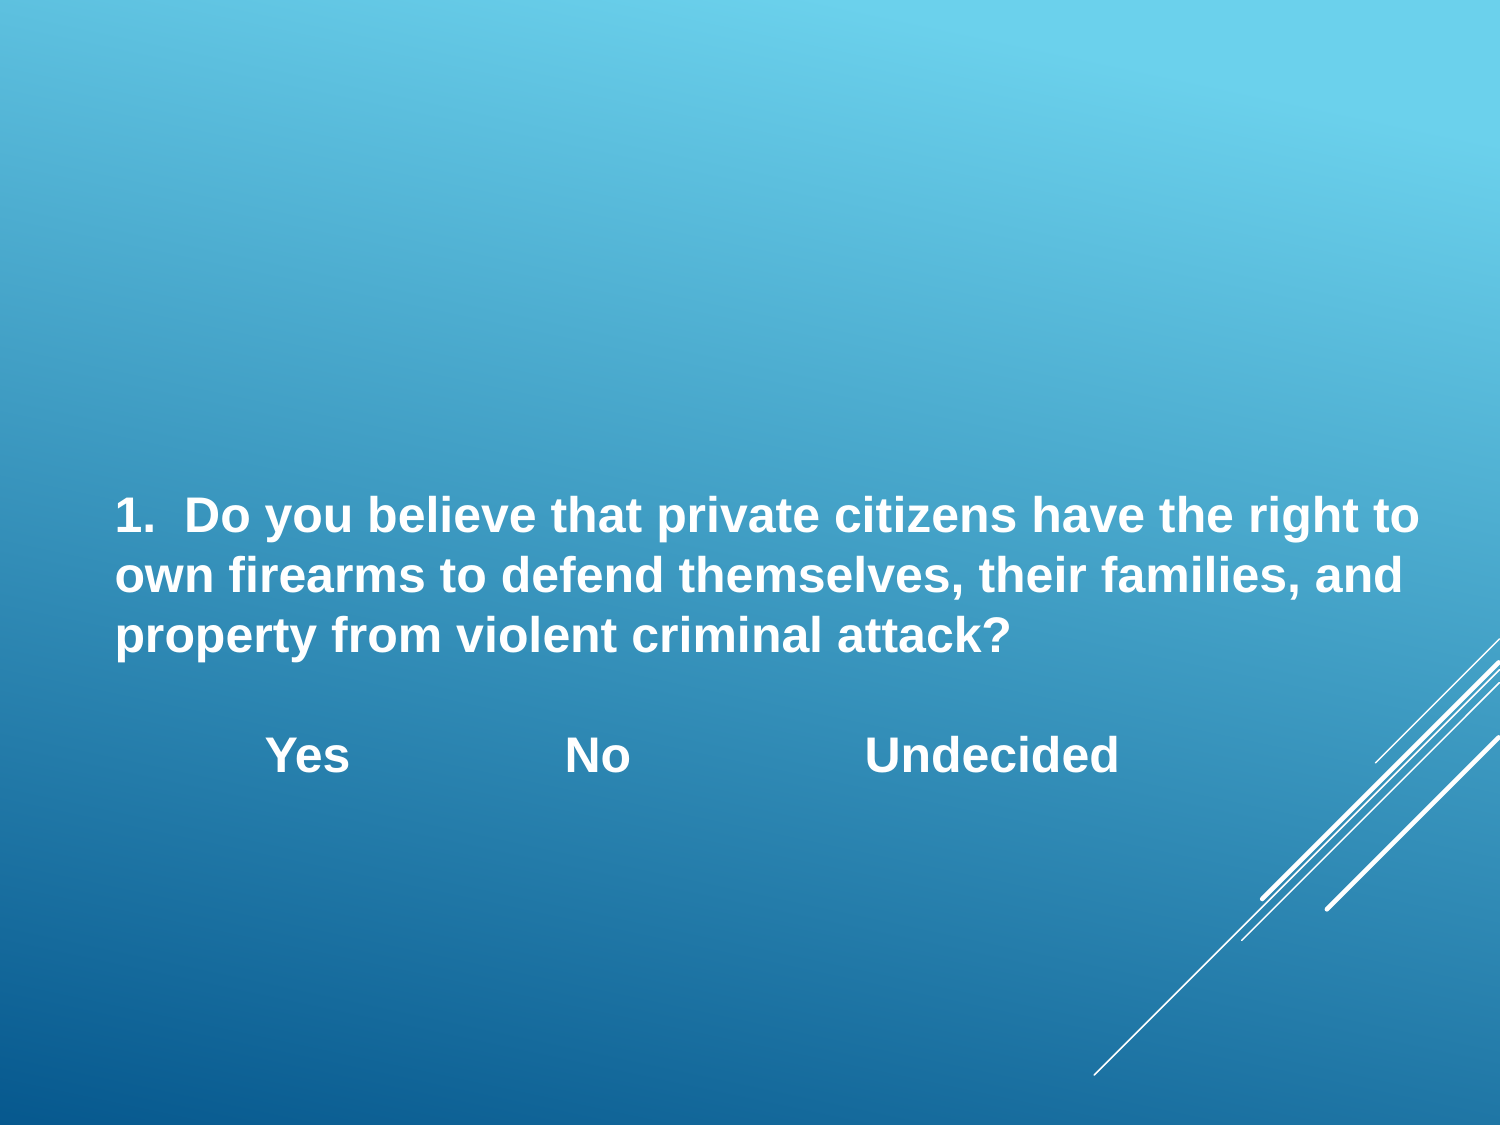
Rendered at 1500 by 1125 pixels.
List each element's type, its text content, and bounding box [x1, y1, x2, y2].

text_box 1. Do you believe that private citizens have the right to own firearms to defend themselves, their families, and property from violent criminal attack? Yes No Undecided [99, 474, 1437, 790]
